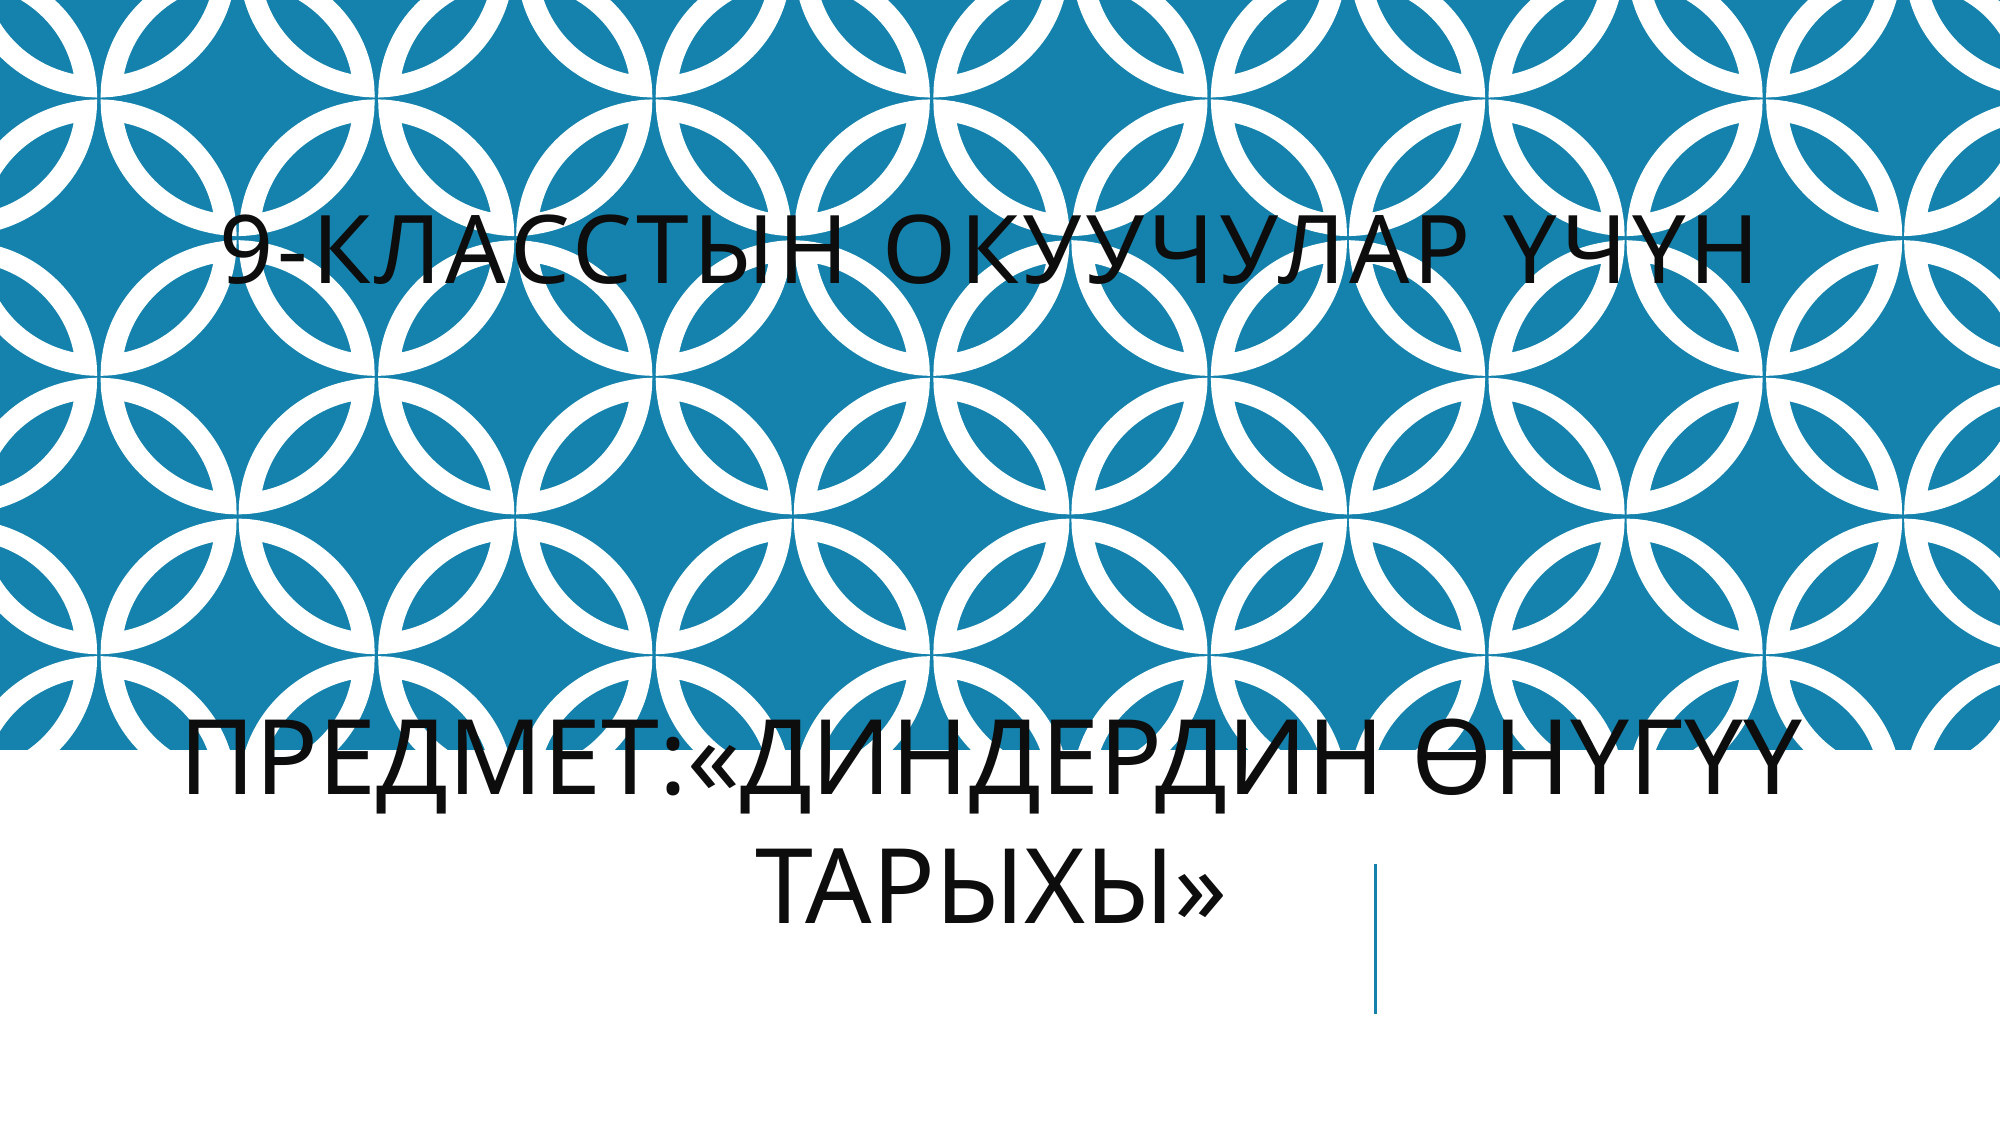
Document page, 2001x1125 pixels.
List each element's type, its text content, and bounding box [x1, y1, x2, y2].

subtitle ПРЕДМЕТ:«ДИНДЕРДИН ӨНҮГҮҮ ТАРЫХЫ» [158, 580, 1825, 1054]
title 9-КЛАССТЫН ОКУУЧУЛАР ҮЧҮН [180, 160, 1806, 467]
